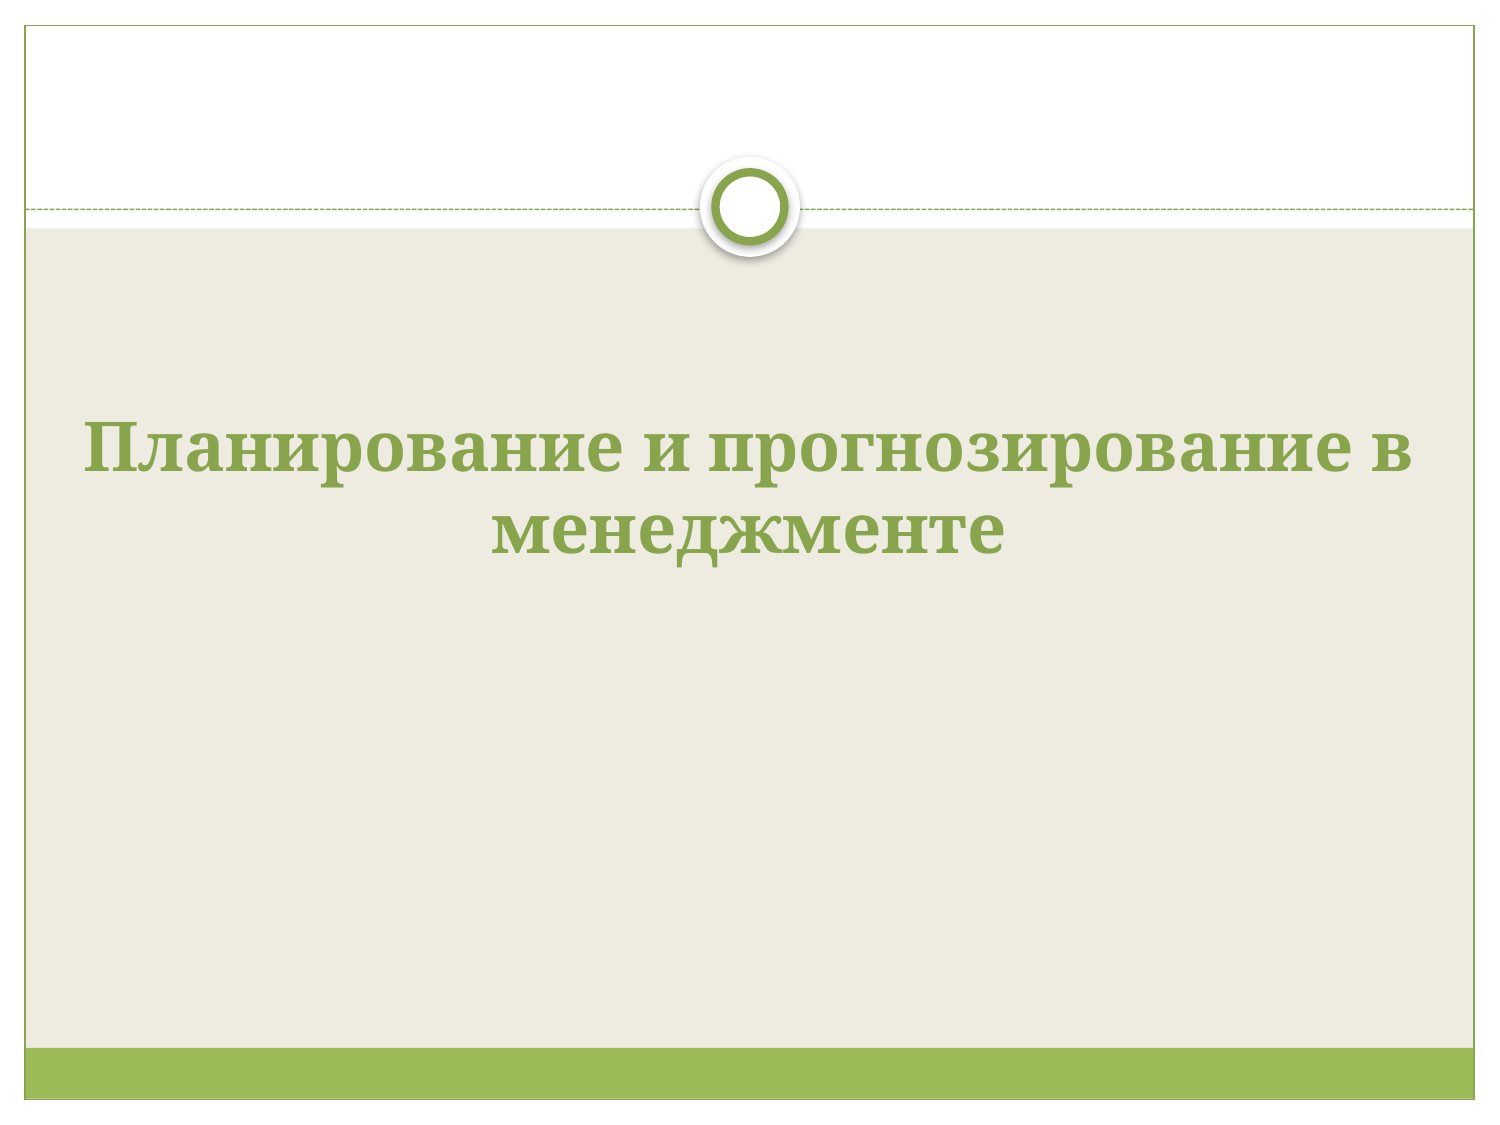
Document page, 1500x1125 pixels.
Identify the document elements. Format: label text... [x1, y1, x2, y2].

title Планирование и прогнозирование в менеджменте [49, 37, 1450, 657]
